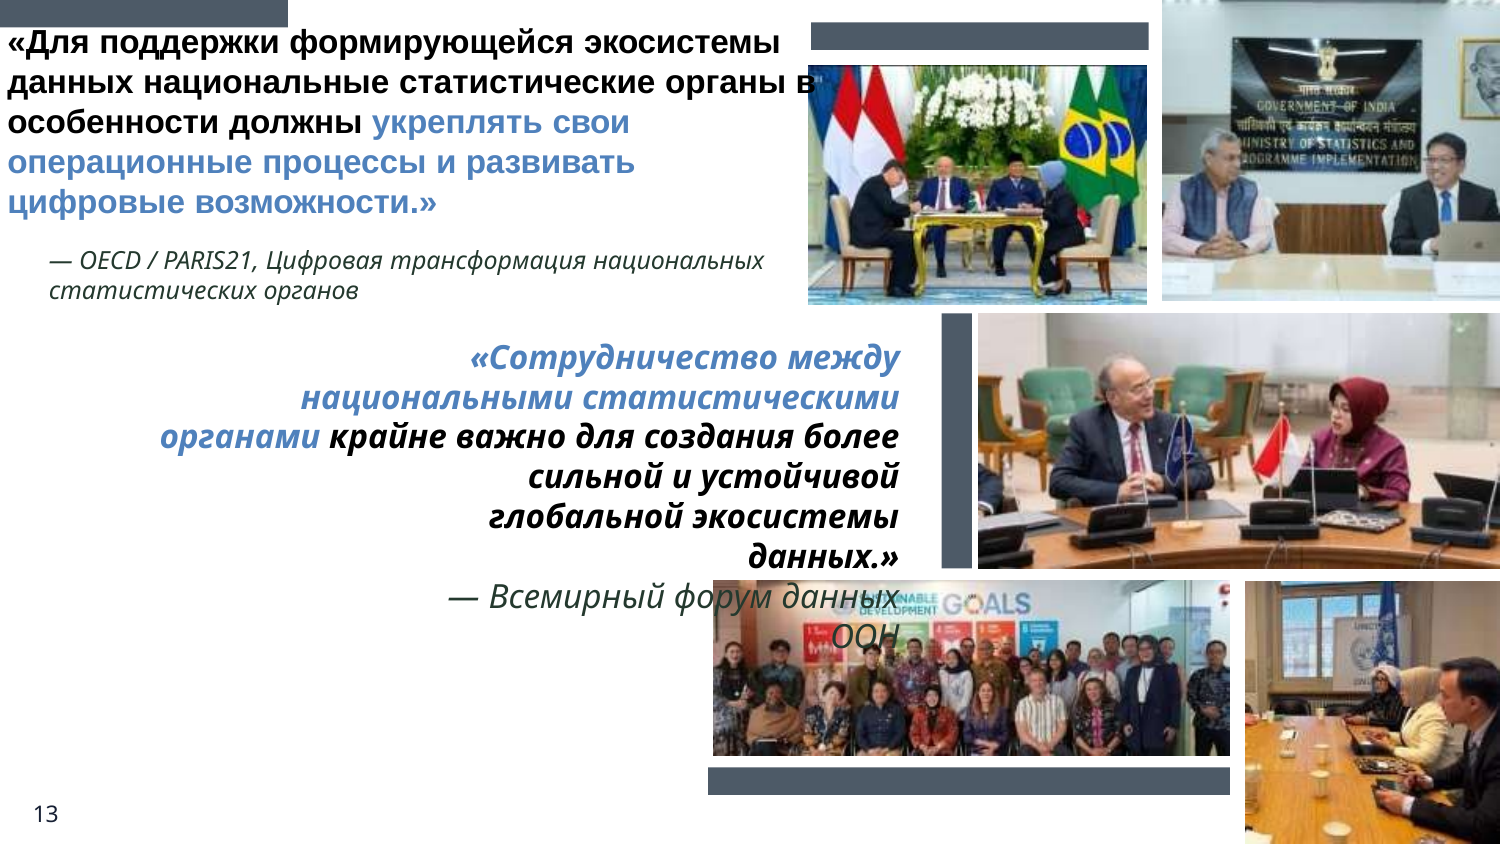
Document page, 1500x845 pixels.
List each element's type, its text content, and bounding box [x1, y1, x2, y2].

picture [1245, 581, 1500, 844]
text_box [811, 22, 1149, 50]
text_box [0, 0, 288, 28]
picture [977, 313, 1500, 569]
title «Для поддержки формирующейся экосистемы [5, 18, 791, 58]
text_box 13 [30, 797, 60, 828]
text_box [941, 313, 972, 569]
text_box [708, 767, 1230, 795]
picture [808, 65, 1147, 305]
picture [713, 580, 1231, 756]
picture [1162, 0, 1500, 302]
text_box данных национальные статистические органы в особенности должны укреплять свои операционные процессы и развивать цифровые возможности.» — OECD / PARIS21, Цифровая трансформация национальных статистических органов «Сотрудничество между национальными статистическими органами крайне важно для создания более сильной и устойчивой глобальной экосистемы данных.» — Всемирный форум данных ООН [5, 58, 901, 656]
